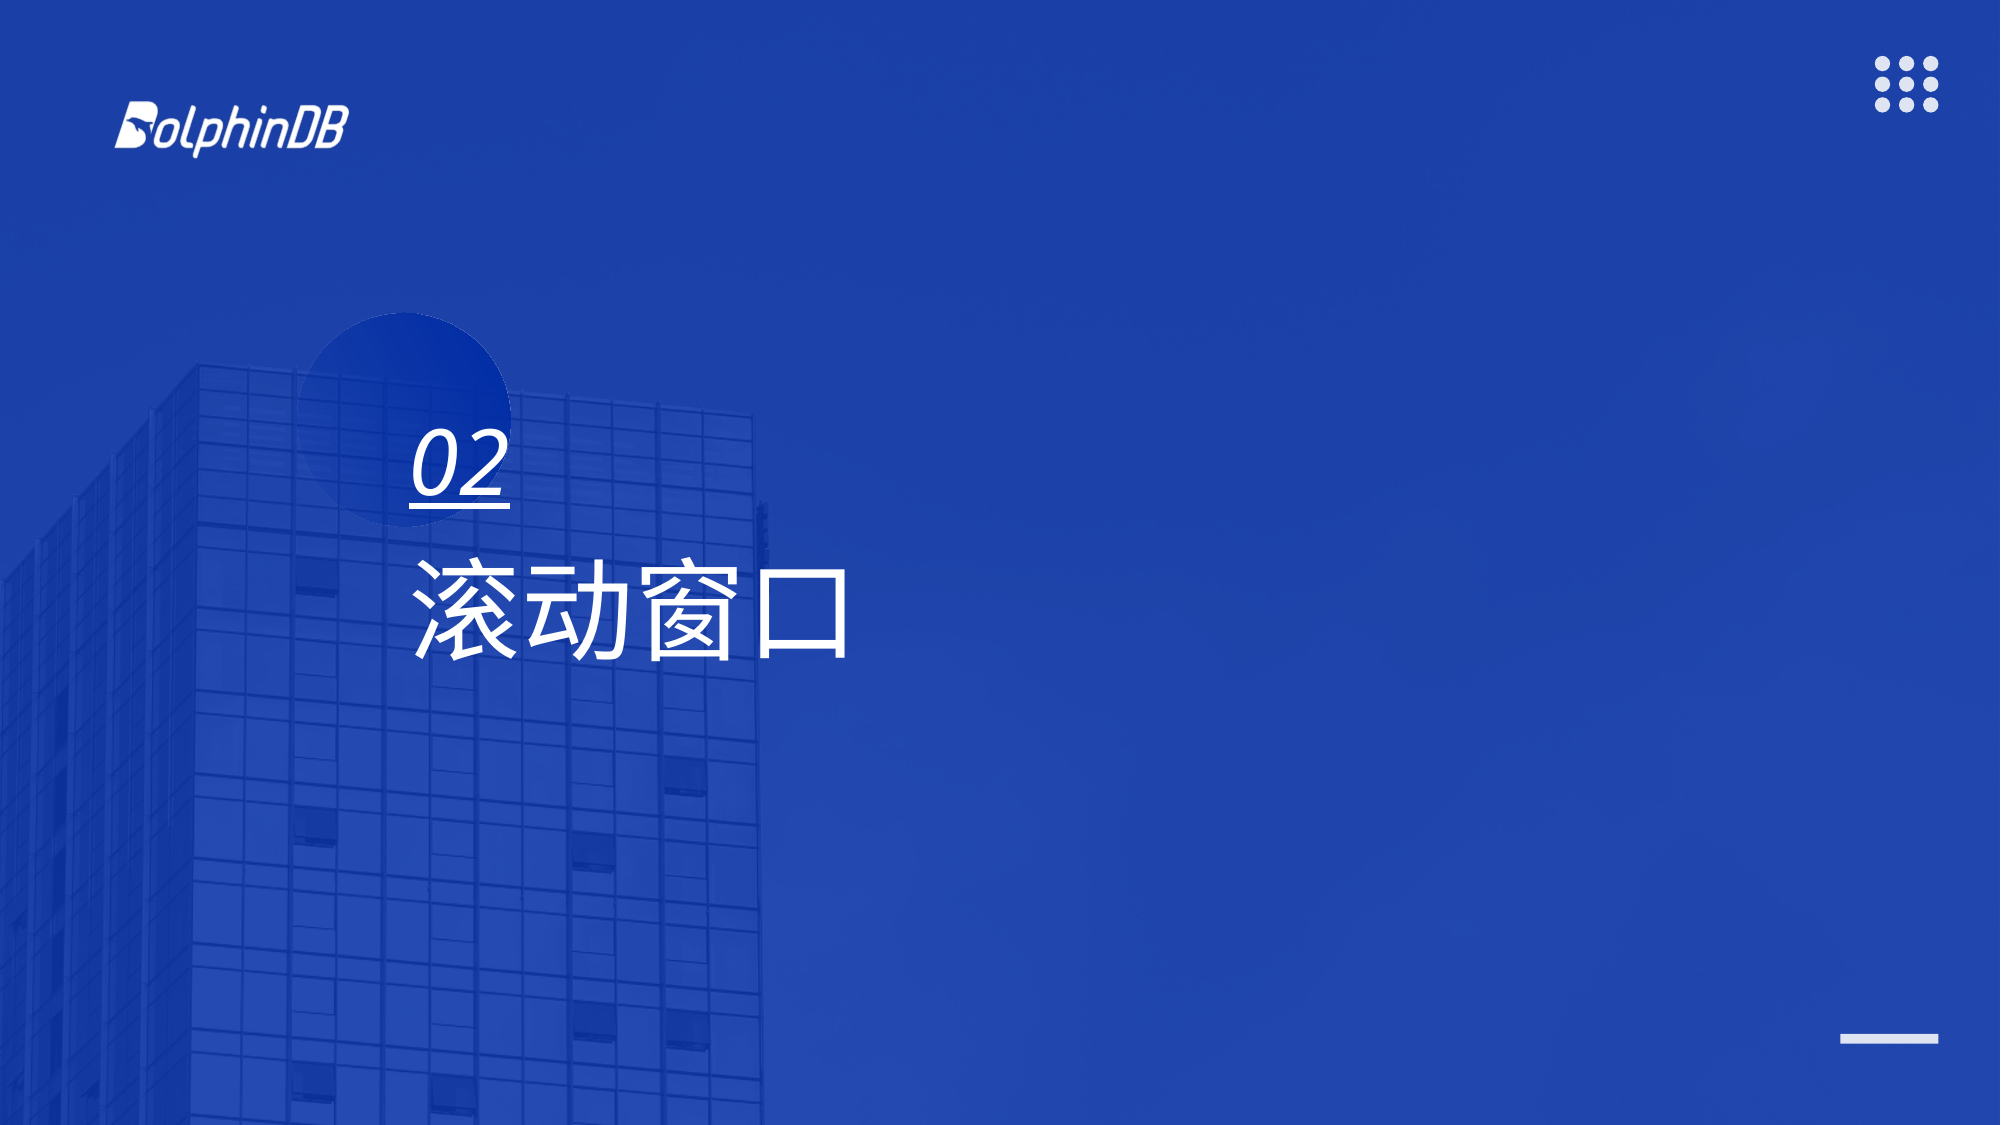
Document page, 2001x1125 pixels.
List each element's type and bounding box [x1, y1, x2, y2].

text_box [1874, 55, 1939, 113]
picture [0, 0, 2000, 1125]
